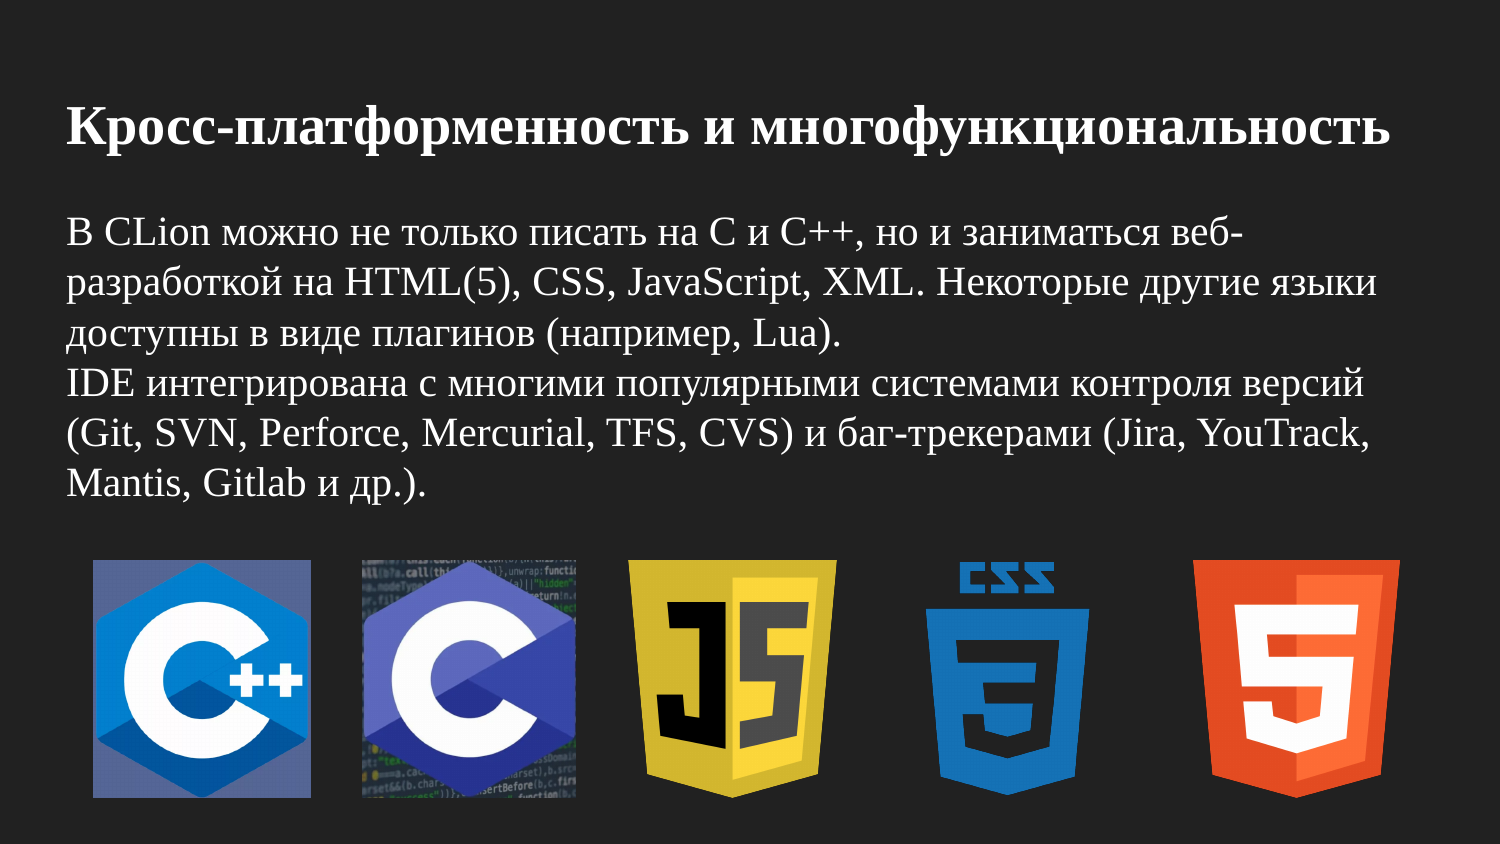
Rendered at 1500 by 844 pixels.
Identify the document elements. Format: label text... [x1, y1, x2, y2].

picture [1178, 560, 1415, 798]
picture [889, 560, 1127, 798]
title Кросс-платформенность и многофункциональность [51, 72, 1449, 167]
list В CLion можно не только писать на C и C++, но и заниматься веб-разработкой на HTML(5), CSS, JavaScript, XML. Некоторые другие языки доступны в виде плагинов (например, Lua). IDE интегрирована с многими популярными системами контроля версий (Git, SVN, Perforce, Mercurial, TFS, CVS) и баг-трекерами (Jira, YouTrack, Mantis, Gitlab и др.). [51, 189, 1449, 750]
picture [628, 560, 838, 798]
picture [92, 560, 311, 798]
picture [362, 560, 577, 798]
